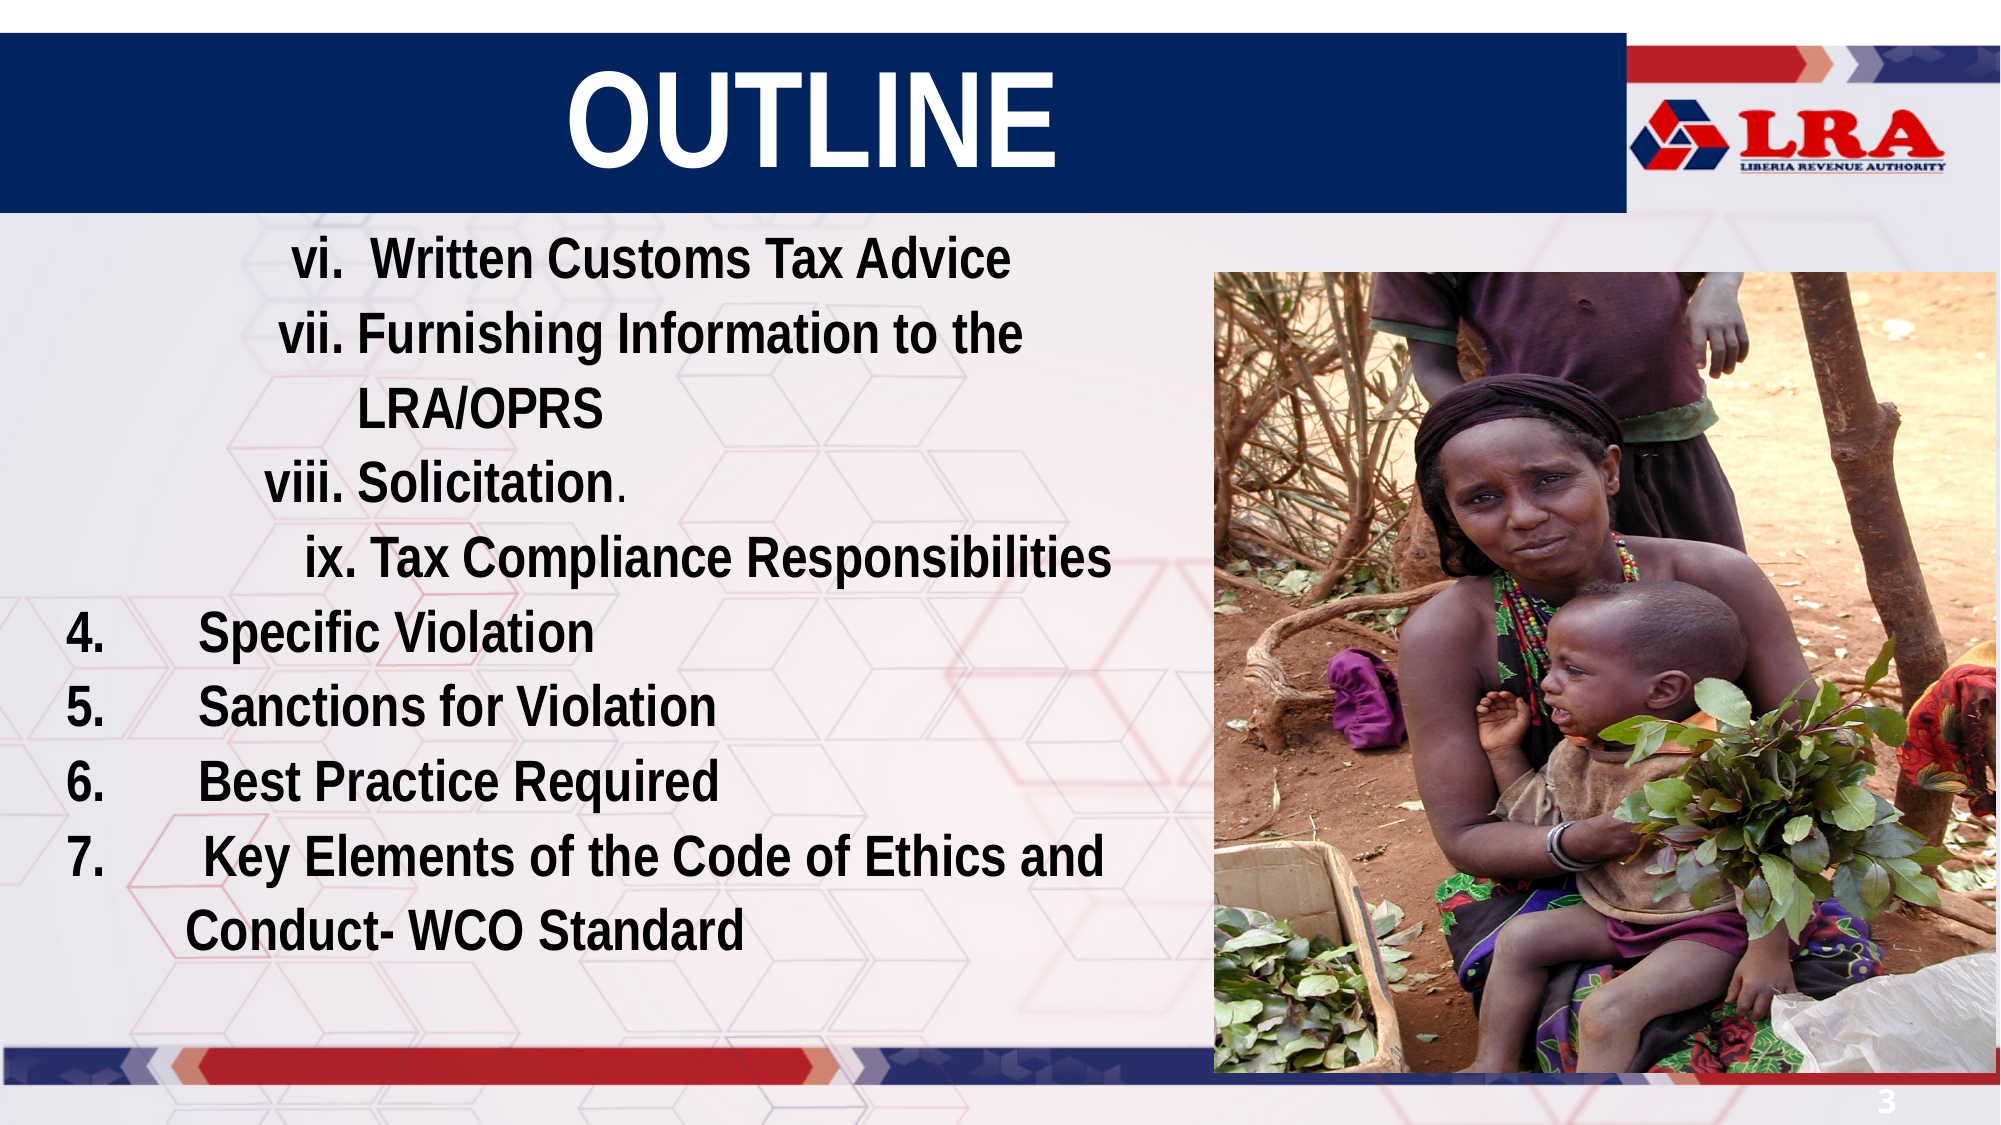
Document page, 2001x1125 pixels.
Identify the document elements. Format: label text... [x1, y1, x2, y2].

picture [0, 0, 2001, 1125]
text_box vi. Written Customs Tax Advice vii. Furnishing Information to the LRA/OPRS viii. Solicitation. ix. Tax Compliance Responsibilities 4. Specific Violation 5. Sanctions for Violation 6. Best Practice Required Key Elements of the Code of Ethics and Conduct- WCO Standard [66, 228, 1215, 1125]
text_box OUTLINE [0, 32, 1627, 213]
slide_number 3 [1461, 1073, 1912, 1125]
